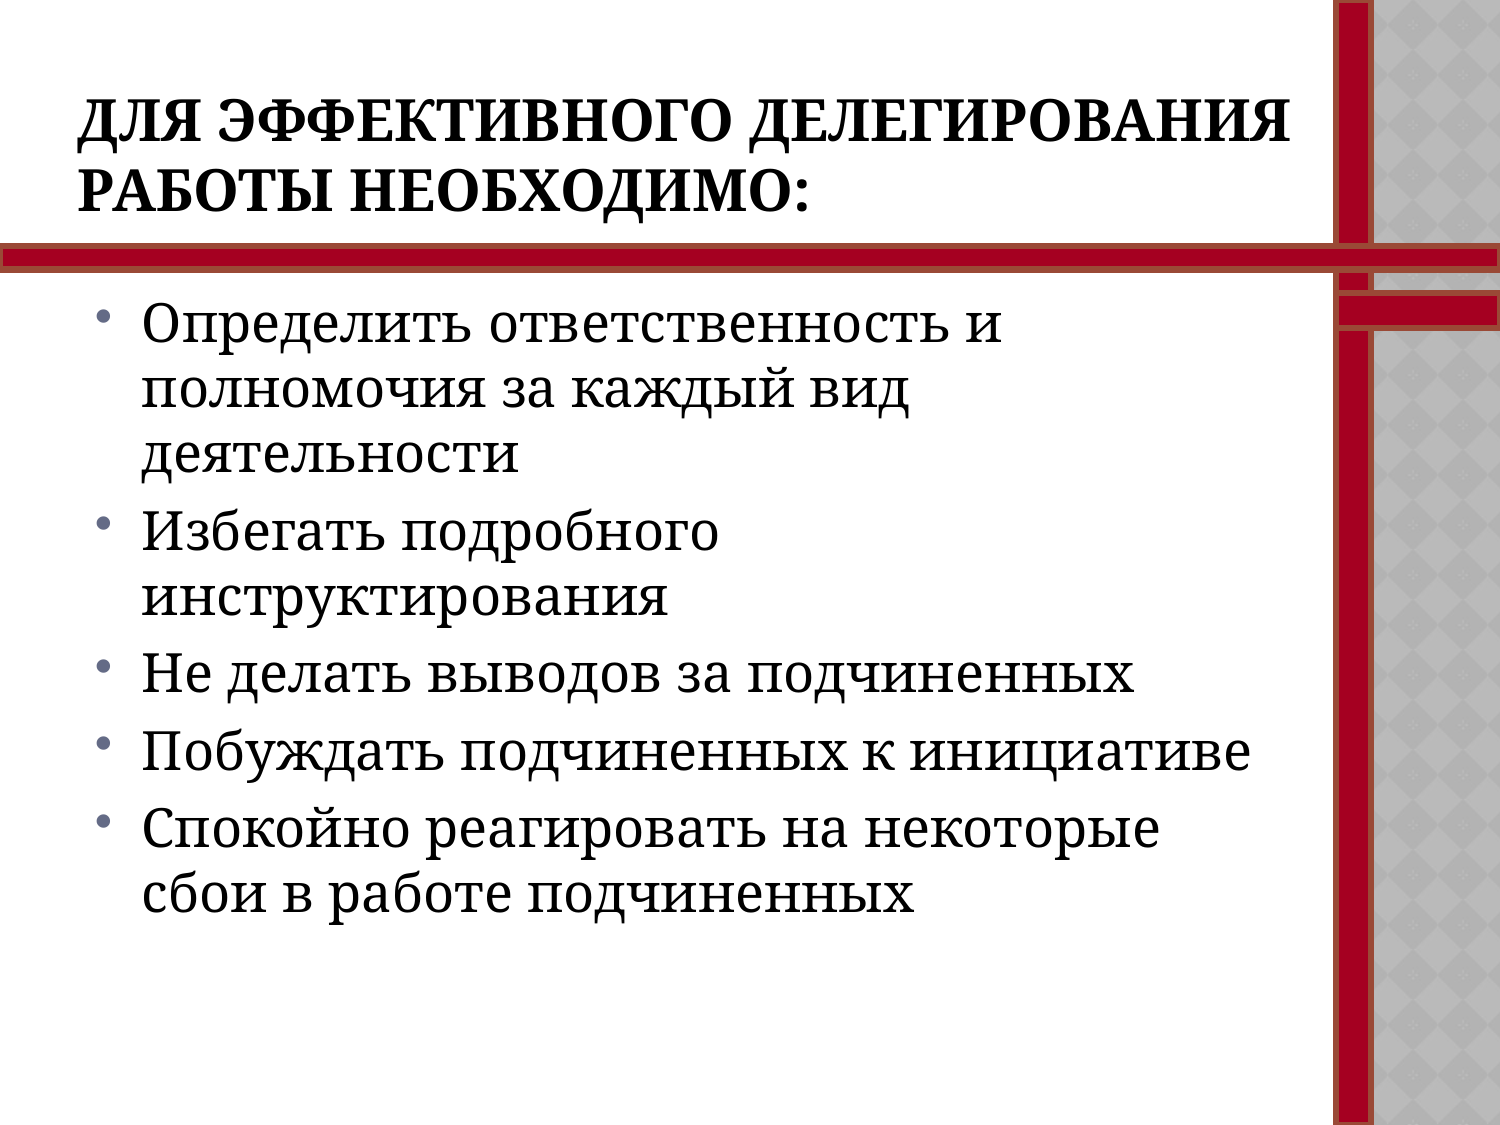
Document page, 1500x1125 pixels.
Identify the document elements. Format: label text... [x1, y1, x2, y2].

title Для эффективного делегирования работы необходимо: [70, 58, 1465, 223]
list Определить ответственность и полномочия за каждый вид деятельности Избегать подробного инструктирования Не делать выводов за подчиненных Побуждать подчиненных к инициативе Спокойно реагировать на некоторые сбои в работе подчиненных [82, 281, 1270, 1013]
